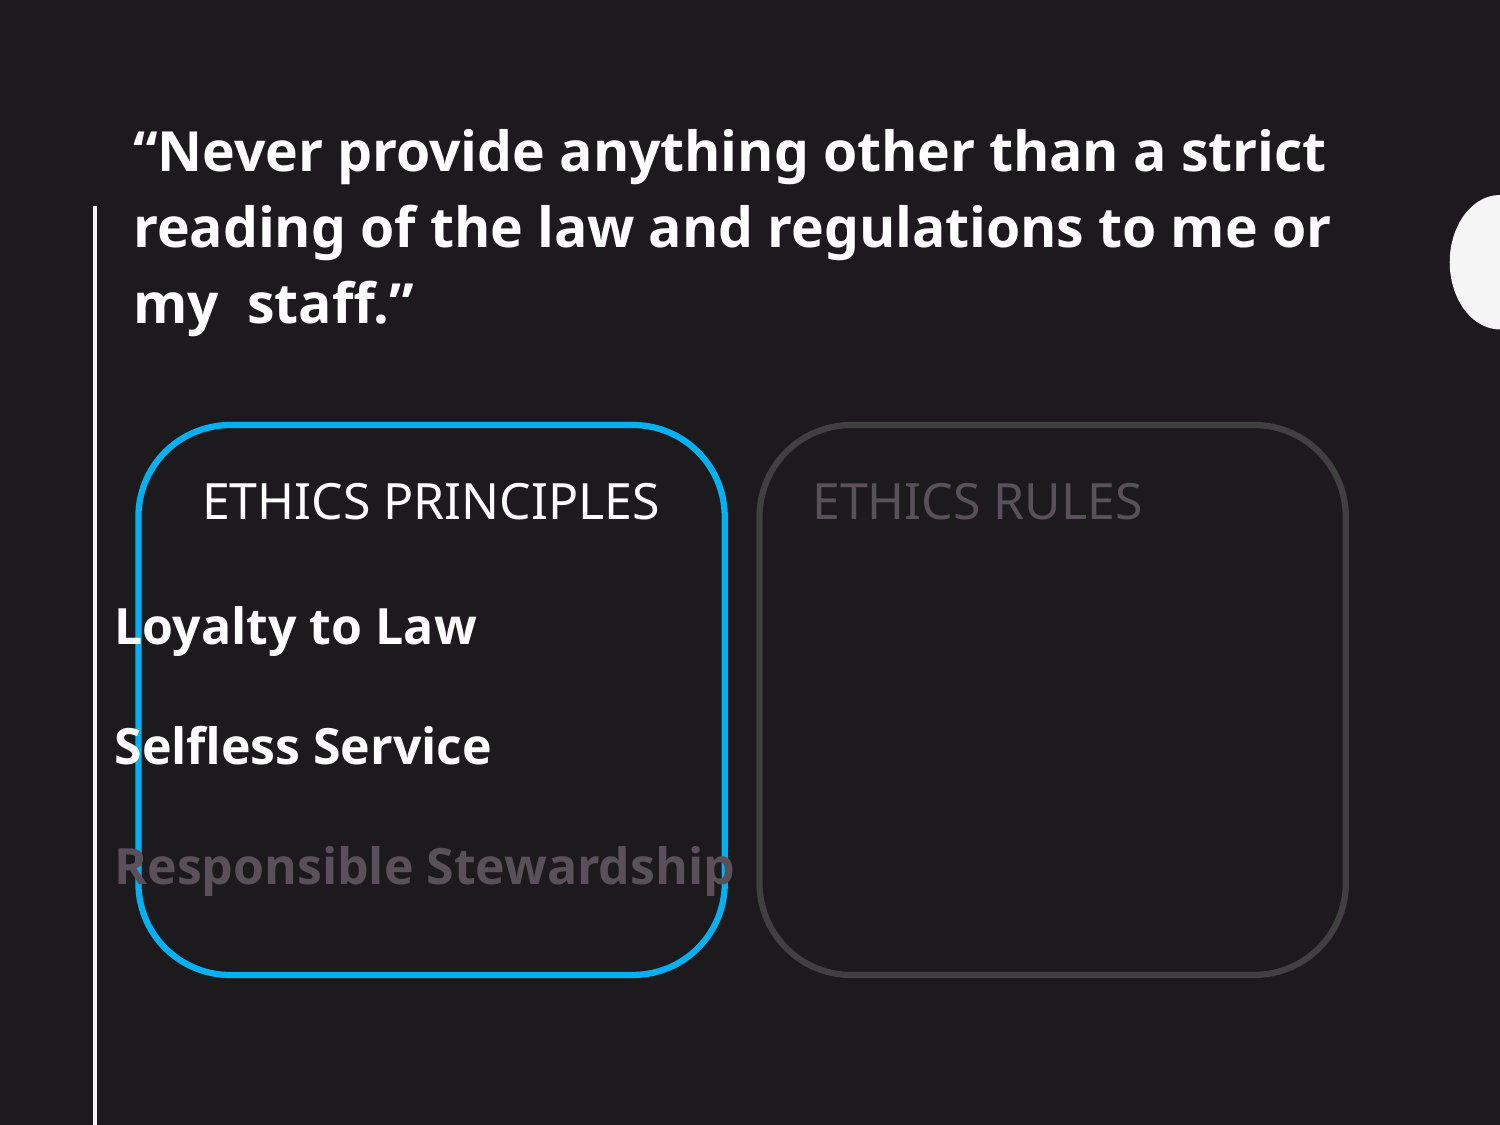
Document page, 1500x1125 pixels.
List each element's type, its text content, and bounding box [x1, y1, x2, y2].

text_box Loyalty to Law Selfless Service Responsible Stewardship [99, 587, 751, 903]
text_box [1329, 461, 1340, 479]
text_box “Never provide anything other than a strict reading of the law and regulations to me or my staff.” [118, 99, 1425, 343]
text_box [758, 423, 1347, 977]
text_box ETHICS PRINCIPLES [709, 462, 730, 538]
text_box [139, 903, 724, 977]
text_box [137, 423, 726, 587]
